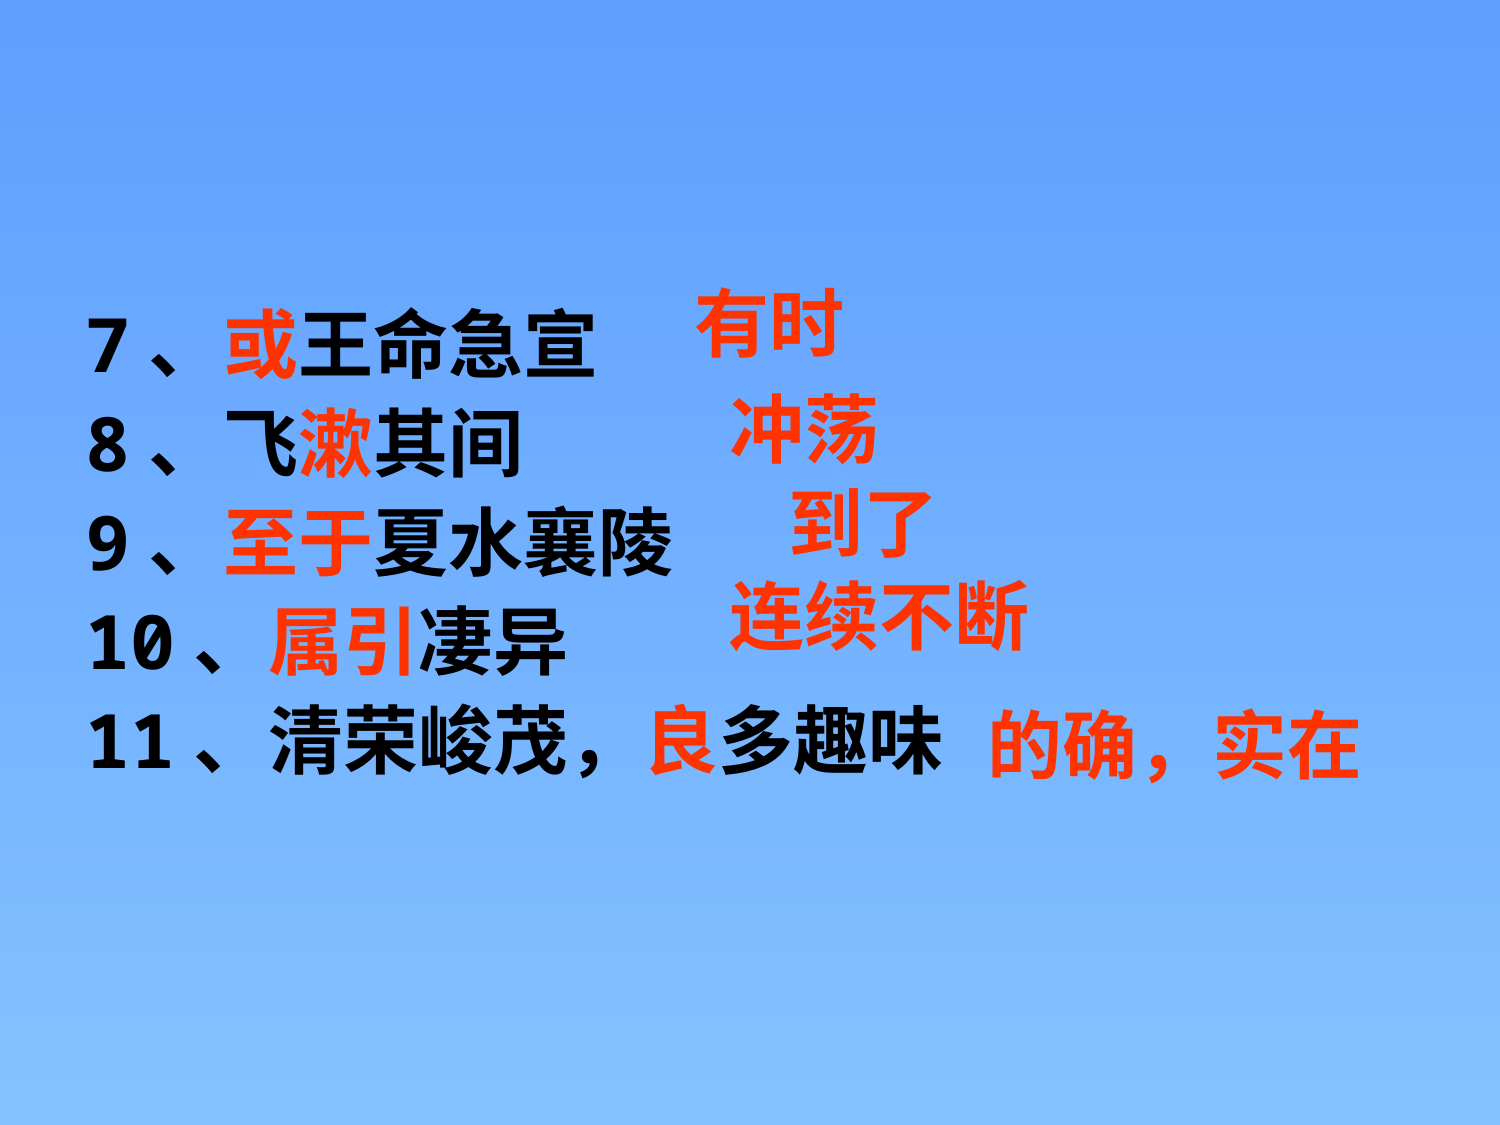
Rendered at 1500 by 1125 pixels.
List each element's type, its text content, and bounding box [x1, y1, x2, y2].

text_box 冲荡 [714, 374, 1328, 480]
text_box 连续不断 [714, 562, 1265, 668]
list 7、或王命急宣 8、飞漱其间 9、至于夏水襄陵 10、属引凄异 11、清荣峻茂，良多趣味 [70, 281, 1395, 813]
text_box 有时 [679, 269, 909, 375]
text_box 到了 [773, 468, 1186, 562]
text_box 的确，实在 [972, 691, 1400, 797]
